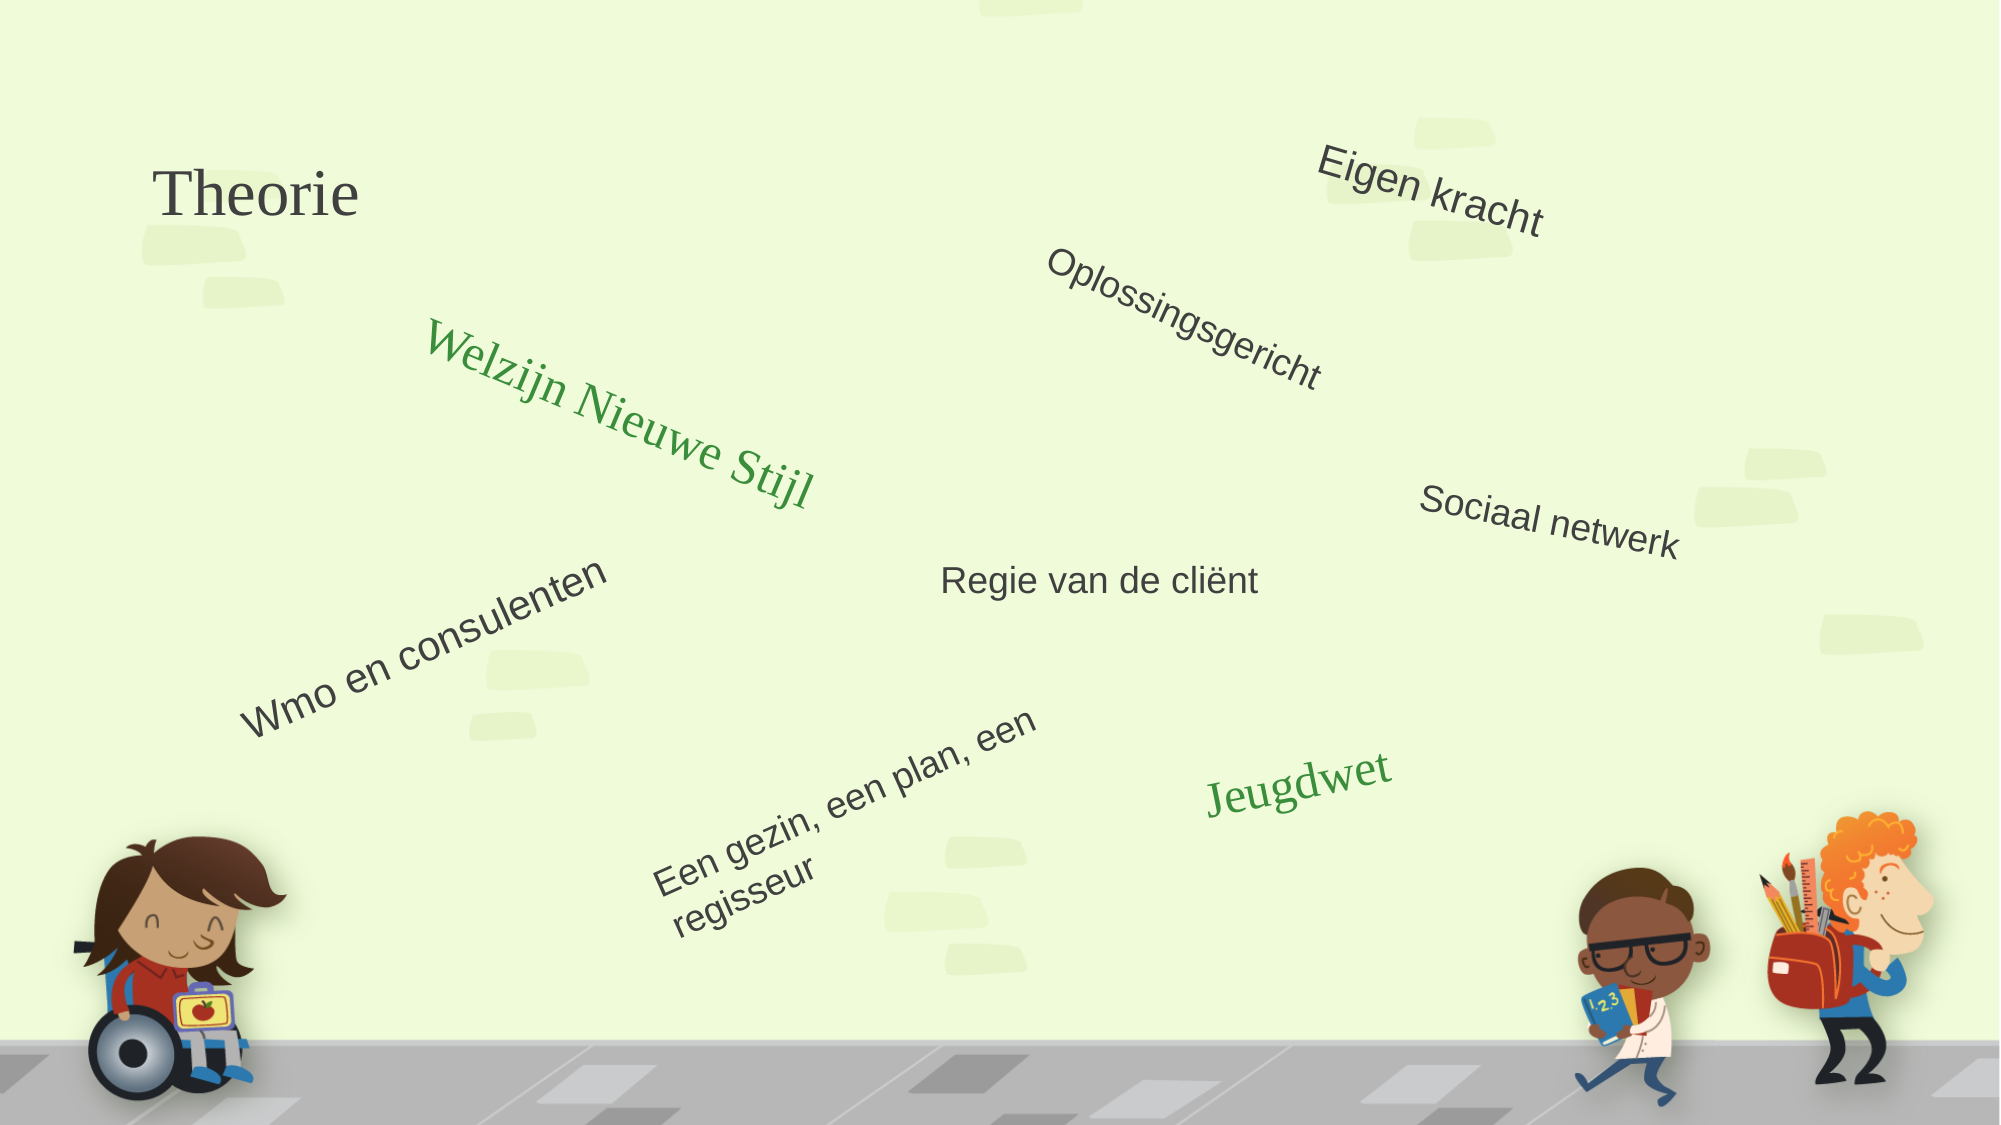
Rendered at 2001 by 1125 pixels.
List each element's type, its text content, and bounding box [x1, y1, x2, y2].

picture [0, 0, 2000, 1125]
text_box Regie van de cliënt [925, 548, 1386, 608]
list Jeugdwet [1177, 597, 1909, 870]
list Wmo en consulenten [220, 482, 771, 818]
title Theorie [137, 59, 1750, 238]
text_box Een gezin, een plan, een regisseur [629, 632, 1188, 959]
list Welzijn Nieuwe Stijl [385, 267, 1101, 667]
text_box Oplossingsgericht [1023, 221, 1516, 478]
list Eigen kracht [1276, 125, 1841, 409]
text_box Sociaal netwerk [1400, 462, 1876, 612]
